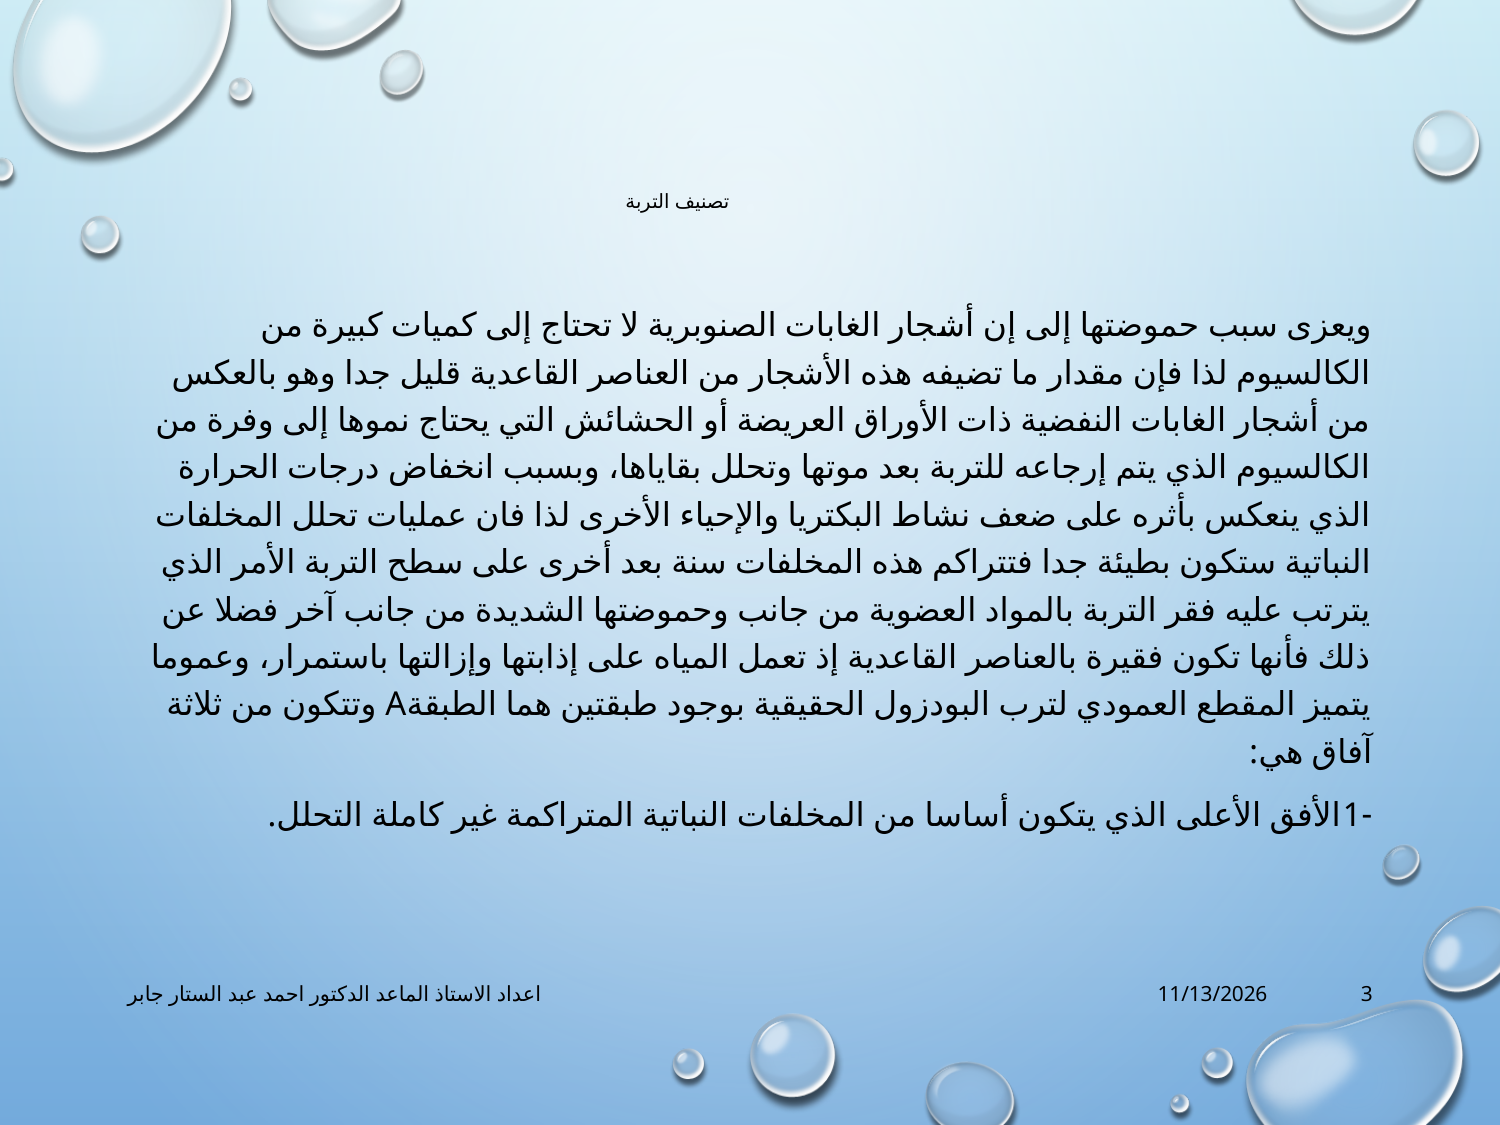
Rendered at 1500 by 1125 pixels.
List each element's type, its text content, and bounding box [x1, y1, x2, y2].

footer اعداد الاستاذ الماعد الدكتور احمد عبد الستار جابر [112, 965, 934, 1025]
picture [0, 0, 1500, 1125]
title تصنيف التربة [454, 184, 900, 221]
list ويعزى سبب حموضتها إلى إن أشجار الغابات الصنوبرية لا تحتاج إلى كميات كبيرة من الكالسيوم لذا فإن مقدار ما تضيفه هذه الأشجار من العناصر القاعدية قليل جدا وهو بالعكس من أشجار الغابات النفضية ذات الأوراق العريضة أو الحشائش التي يحتاج نموها إلى وفرة من الكالسيوم الذي يتم إرجاعه للتربة بعد موتها وتحلل بقاياها، وبسبب انخفاض درجات الحرارة الذي ينعكس بأثره على ضعف نشاط البكتريا والإحياء الأخرى لذا فان عمليات تحلل المخلفات النباتية ستكون بطيئة جدا فتتراكم هذه المخلفات سنة بعد أخرى على سطح التربة الأمر الذي يترتب عليه فقر التربة بالمواد العضوية من جانب وحموضتها الشديدة من جانب آخر فضلا عن ذلك فأنها تكون فقيرة بالعناصر القاعدية إذ تعمل المياه على إذابتها وإزالتها باستمرار، وعموما يتميز المقطع العمودي لترب البودزول الحقيقية بوجود طبقتين هما الطبقةA وتتكون من ثلاثة آفاق هي: -1الأفق الأعلى الذي يتكون أساسا من المخلفات النباتية المتراكمة غير كاملة التحلل. [112, 288, 1388, 854]
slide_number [944, 965, 1283, 1025]
slide_number 3 [1293, 965, 1388, 1025]
